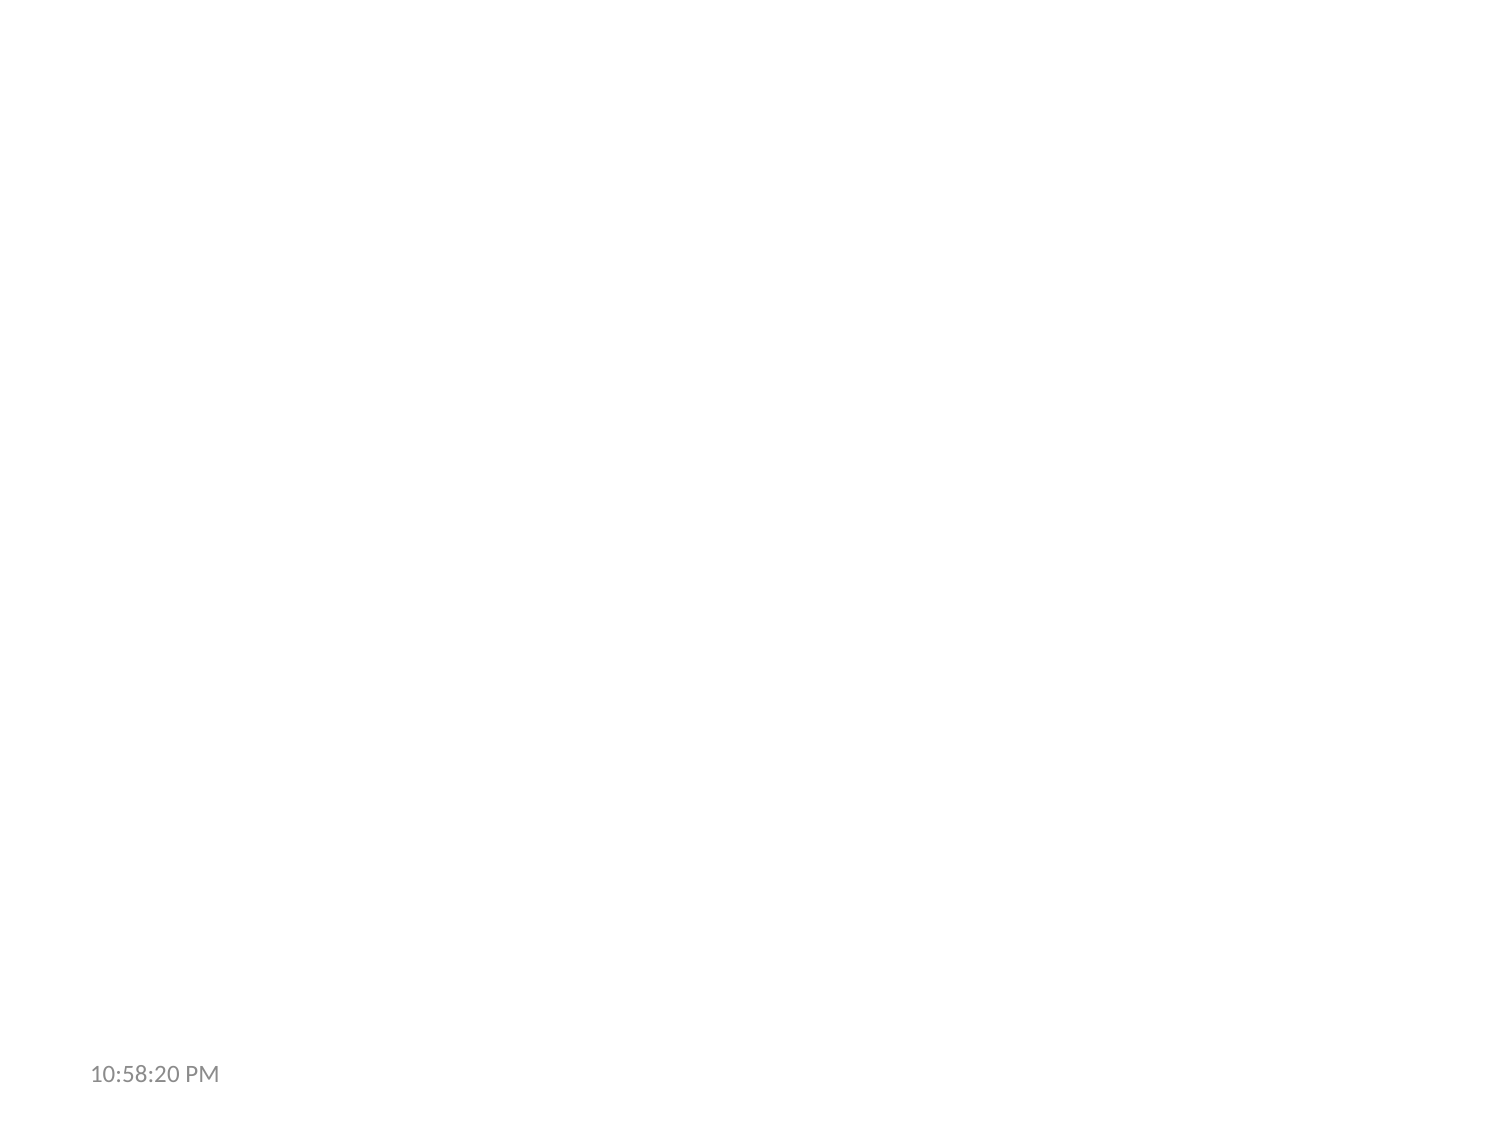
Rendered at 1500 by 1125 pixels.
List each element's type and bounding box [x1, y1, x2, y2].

slide_number [75, 1042, 425, 1103]
